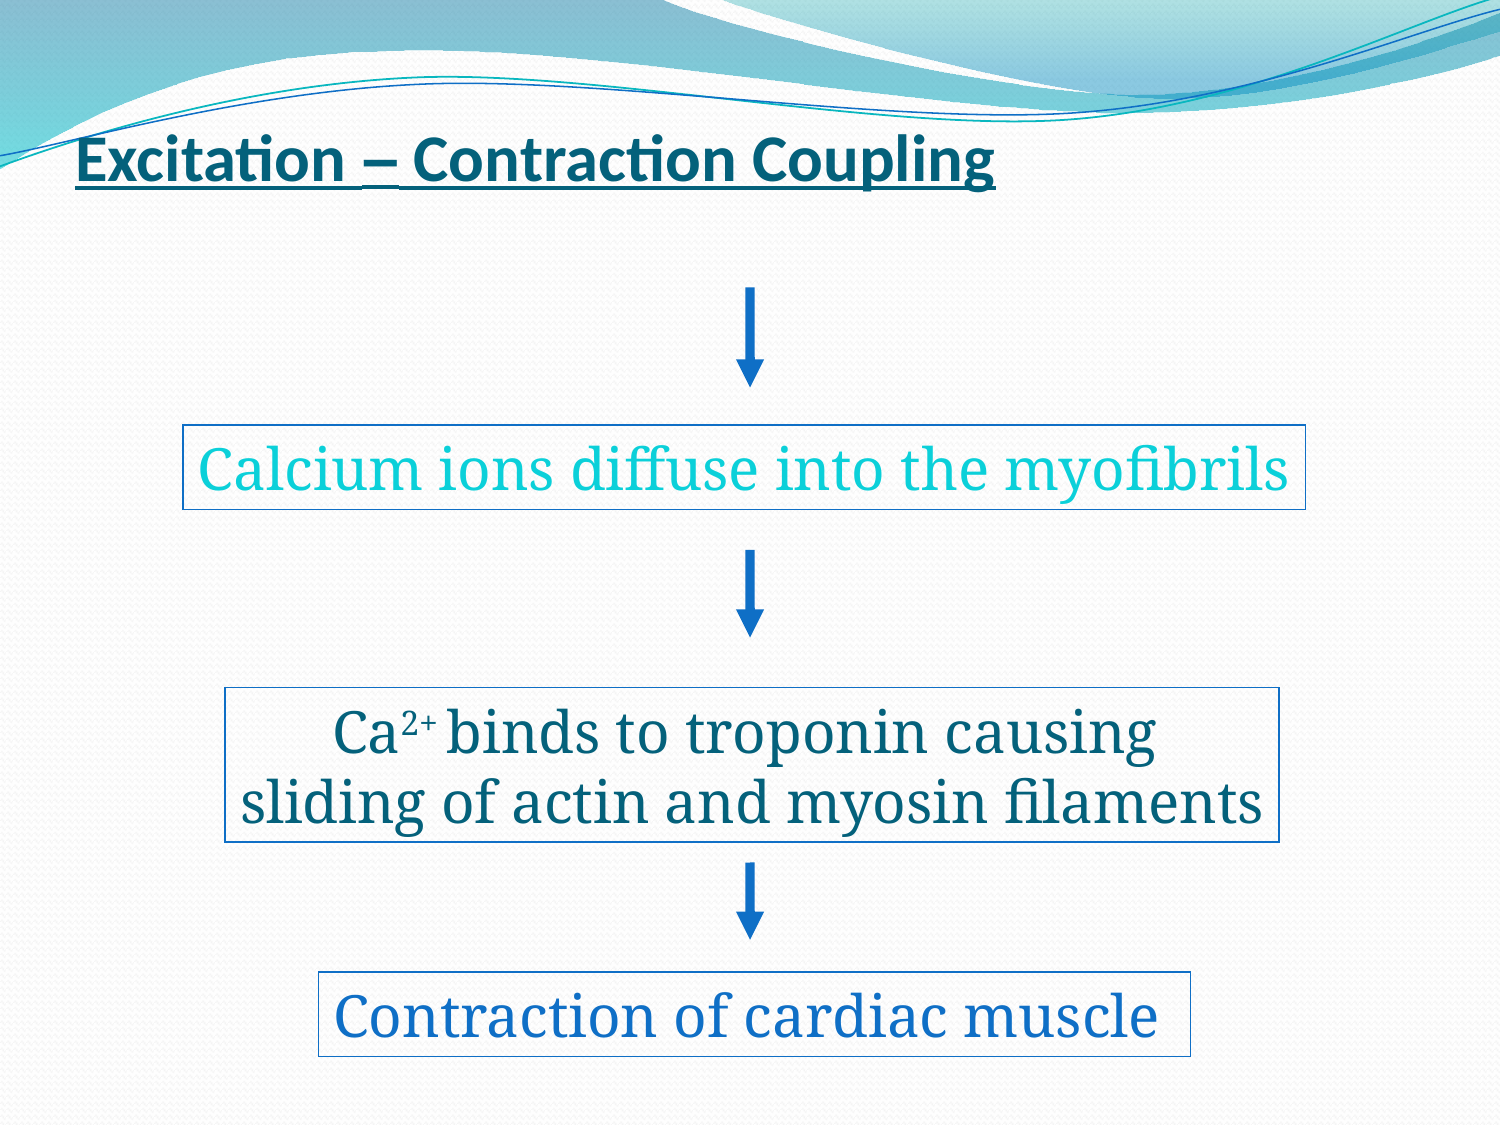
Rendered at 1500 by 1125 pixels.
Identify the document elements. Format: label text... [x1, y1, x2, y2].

title Excitation – Contraction Coupling [75, 7, 1425, 195]
text_box [743, 287, 757, 388]
text_box Ca2+ binds to troponin causing sliding of actin and myosin filaments [225, 687, 1280, 843]
text_box Calcium ions diffuse into the myofibrils [183, 425, 1306, 510]
text_box [743, 862, 757, 940]
text_box [743, 549, 757, 638]
text_box Contraction of cardiac muscle [318, 971, 1191, 1057]
